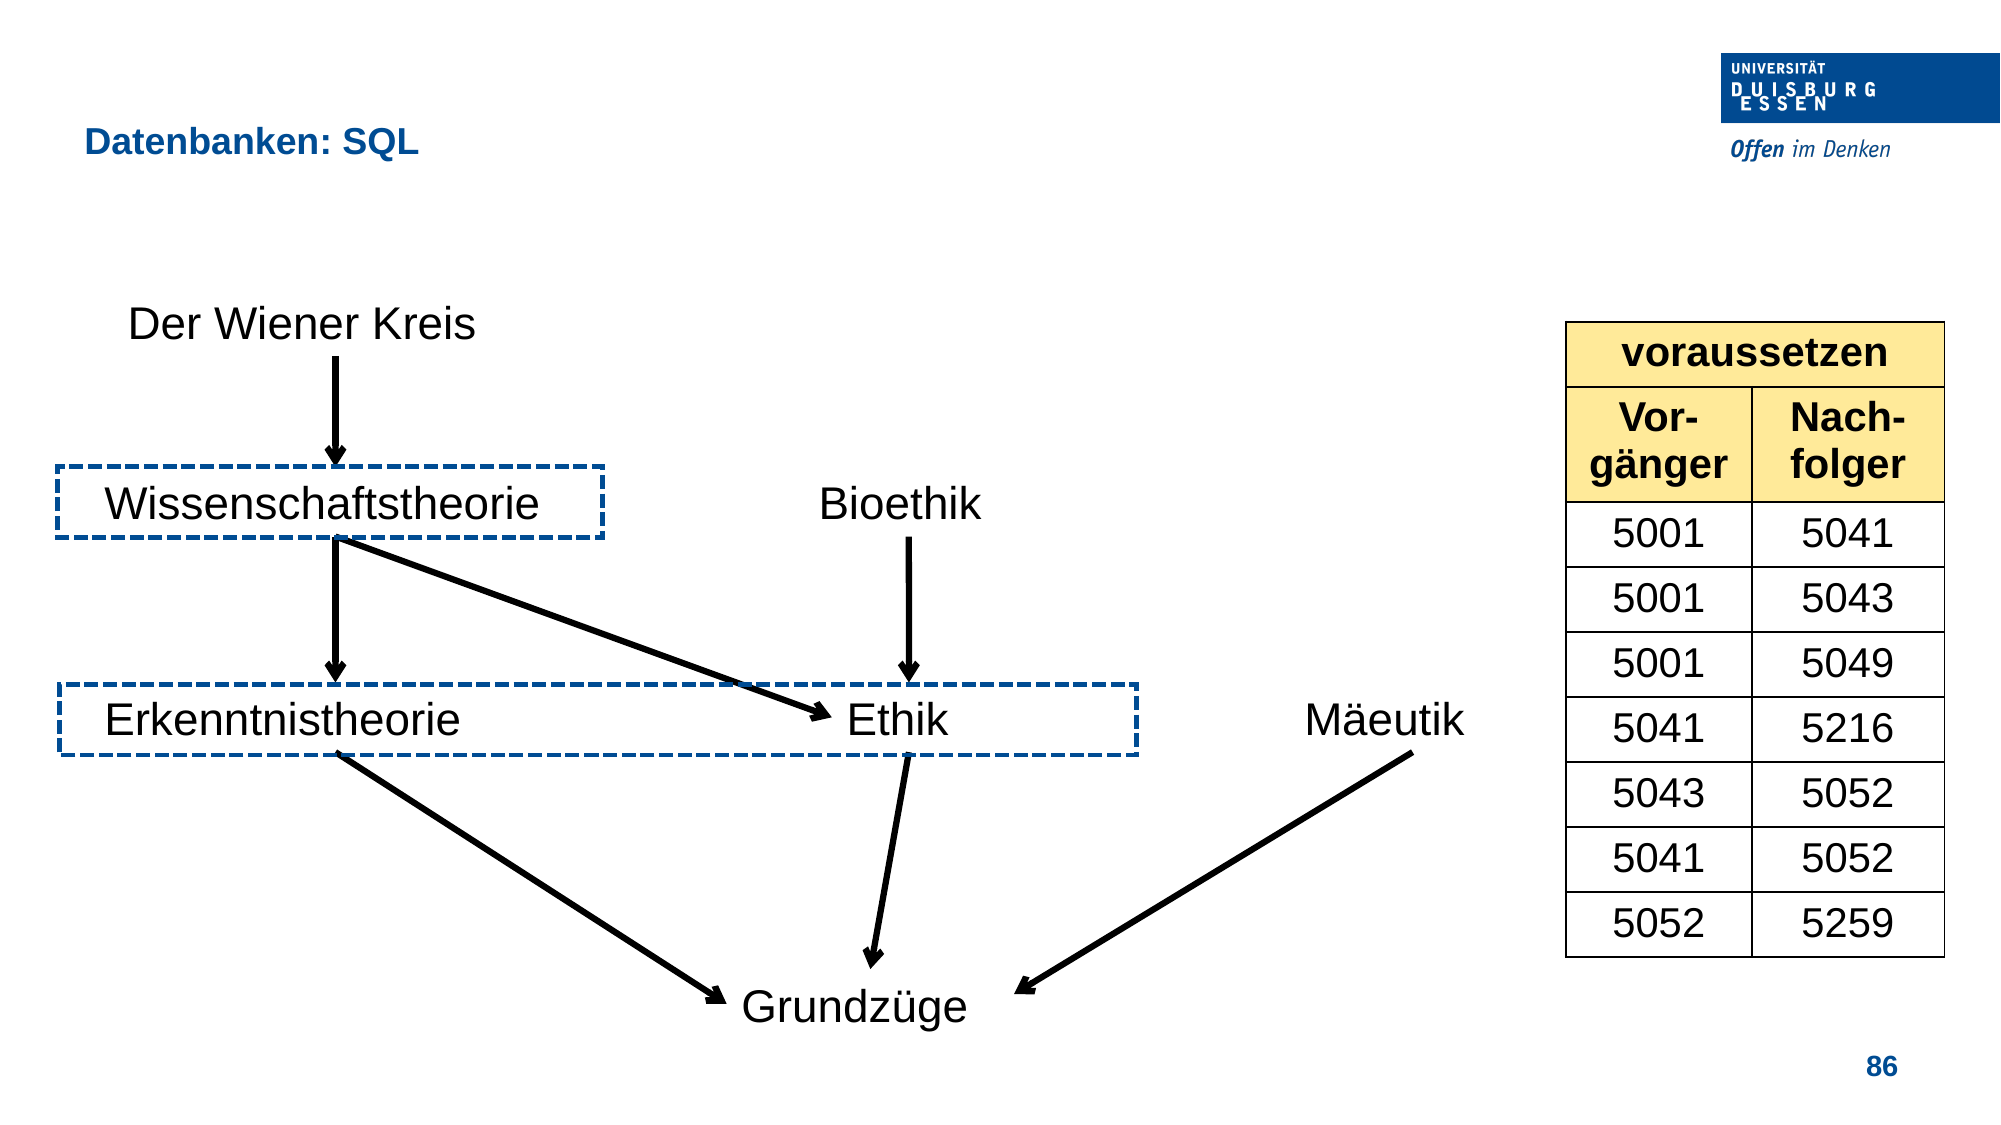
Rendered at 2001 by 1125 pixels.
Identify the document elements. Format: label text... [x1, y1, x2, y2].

table_cell 5052 [1753, 828, 1944, 891]
table_cell Vor-gänger [1567, 388, 1751, 501]
table_cell 5001 [1567, 633, 1751, 696]
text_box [870, 753, 909, 969]
text_box Bioethik [803, 466, 1015, 537]
table_cell 5001 [1567, 503, 1751, 566]
table_cell 5041 [1753, 503, 1944, 566]
table_cell 5052 [1753, 763, 1944, 826]
table_cell 5049 [1753, 633, 1944, 696]
table_cell 5052 [1567, 893, 1751, 956]
slide_number 86 [1677, 1039, 1914, 1081]
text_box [1014, 753, 1413, 994]
text_box Grundzüge [726, 969, 1015, 1039]
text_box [335, 537, 832, 718]
table_cell 5043 [1567, 763, 1751, 826]
table_cell 5216 [1753, 698, 1944, 761]
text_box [335, 753, 727, 1005]
table_cell 5041 [1567, 698, 1751, 761]
table_cell 5259 [1753, 893, 1944, 956]
table_cell 5001 [1567, 568, 1751, 631]
table_cell 5043 [1753, 568, 1944, 631]
table_cell Nach-folger [1753, 388, 1944, 501]
text_box [58, 683, 1138, 756]
table_header voraussetzen [1567, 323, 1944, 386]
table_cell 5041 [1567, 828, 1751, 891]
picture [1721, 53, 2000, 162]
text_box Der Wiener Kreis [113, 286, 558, 356]
text_box Mäeutik [1289, 682, 1536, 753]
list Datenbanken: SQL [84, 121, 1694, 163]
text_box [57, 466, 604, 538]
